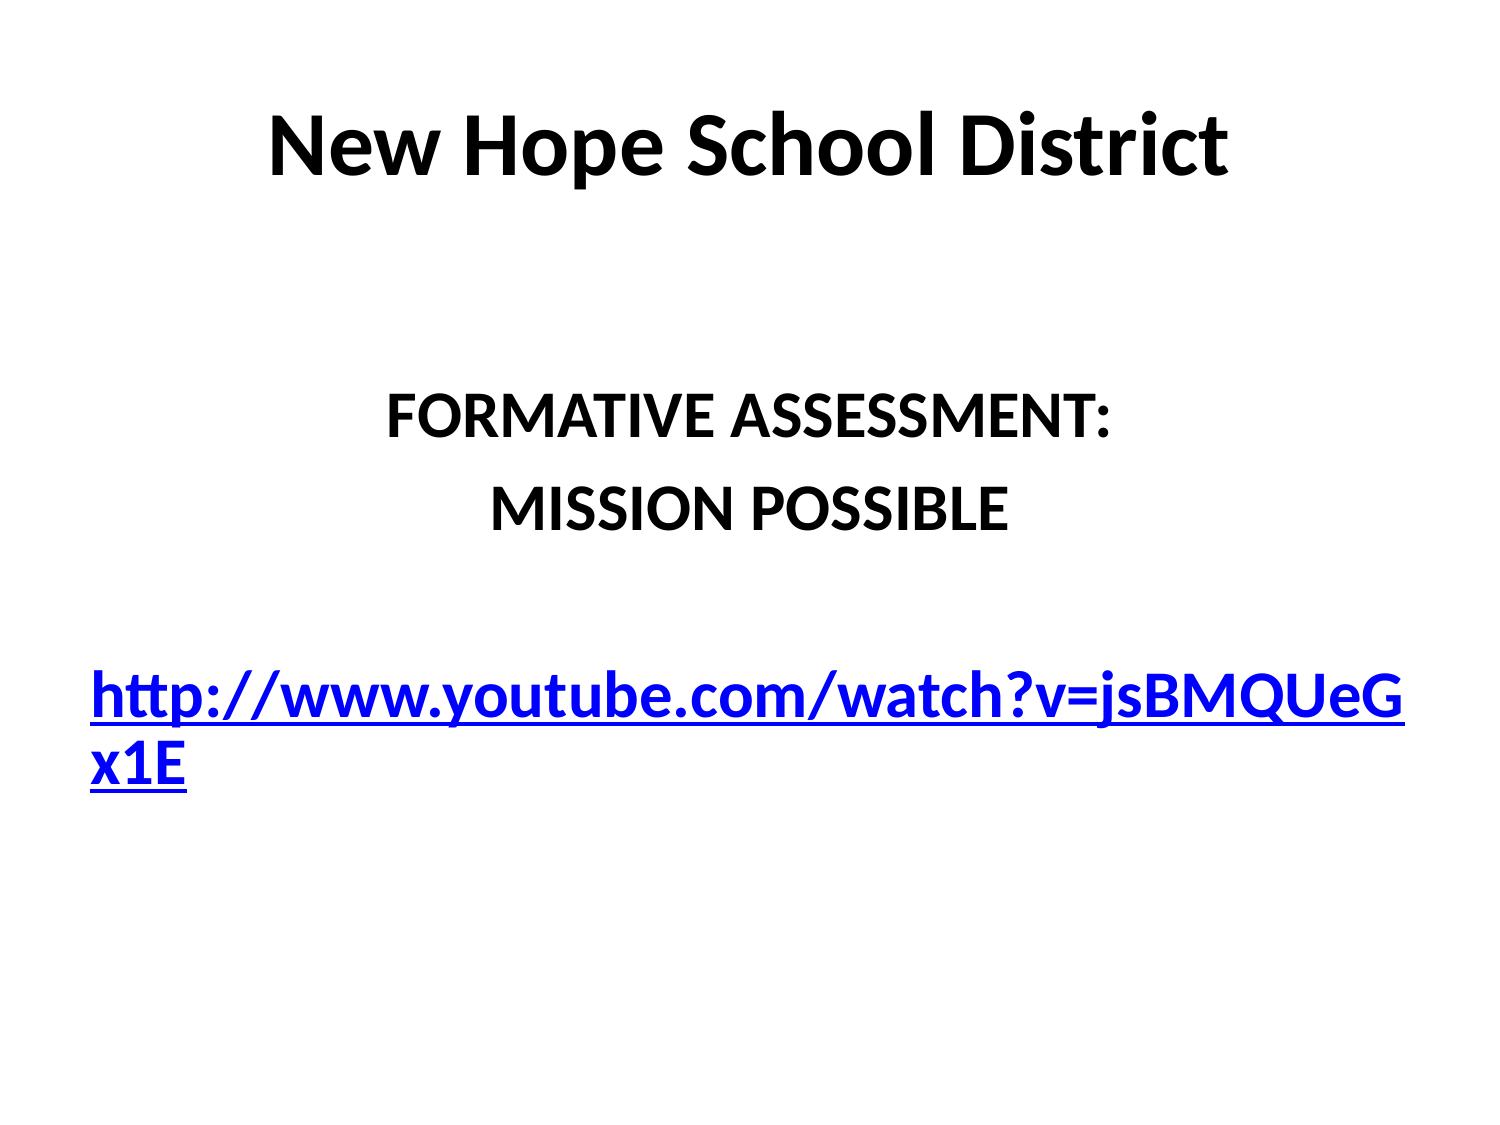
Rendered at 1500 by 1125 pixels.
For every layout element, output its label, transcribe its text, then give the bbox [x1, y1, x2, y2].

list FORMATIVE ASSESSMENT: MISSION POSSIBLE http://www.youtube.com/watch?v=jsBMQUeGx1E [75, 270, 1425, 1013]
title New Hope School District [75, 45, 1425, 233]
